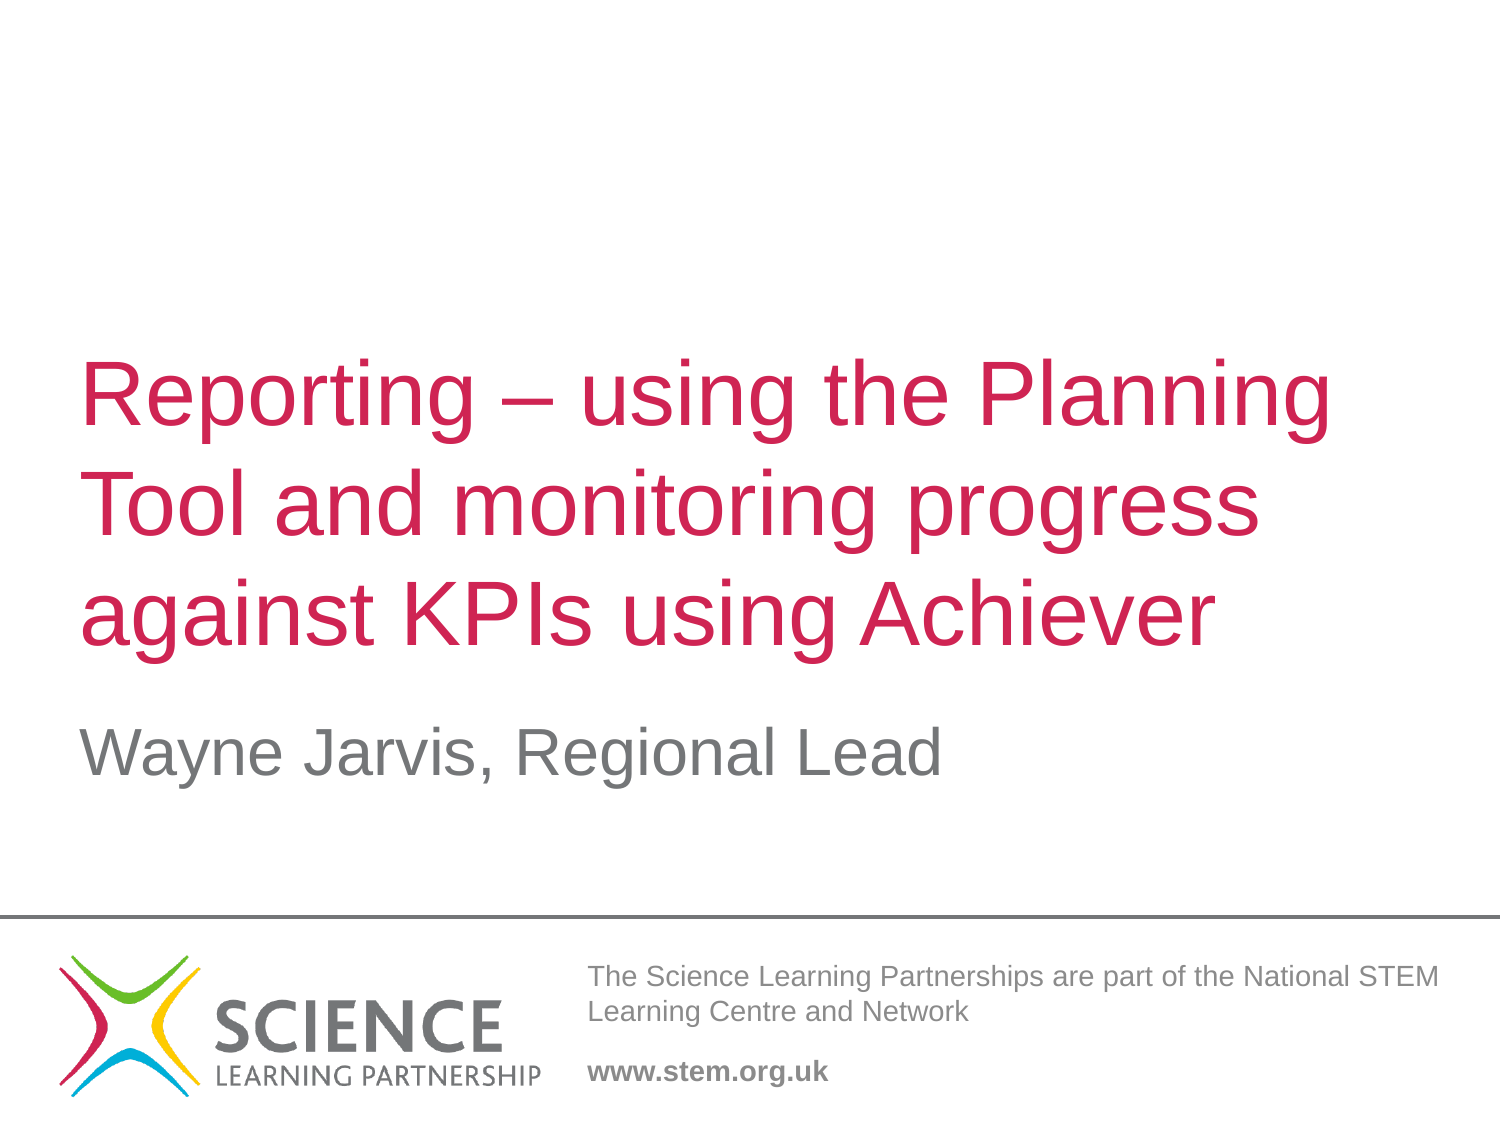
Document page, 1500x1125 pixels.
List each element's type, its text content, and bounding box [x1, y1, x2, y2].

picture [41, 938, 557, 1114]
subtitle Wayne Jarvis, Regional Lead [64, 621, 1436, 890]
title Reporting – using the Planning Tool and monitoring progress against KPIs using Achiever [64, 326, 1436, 568]
